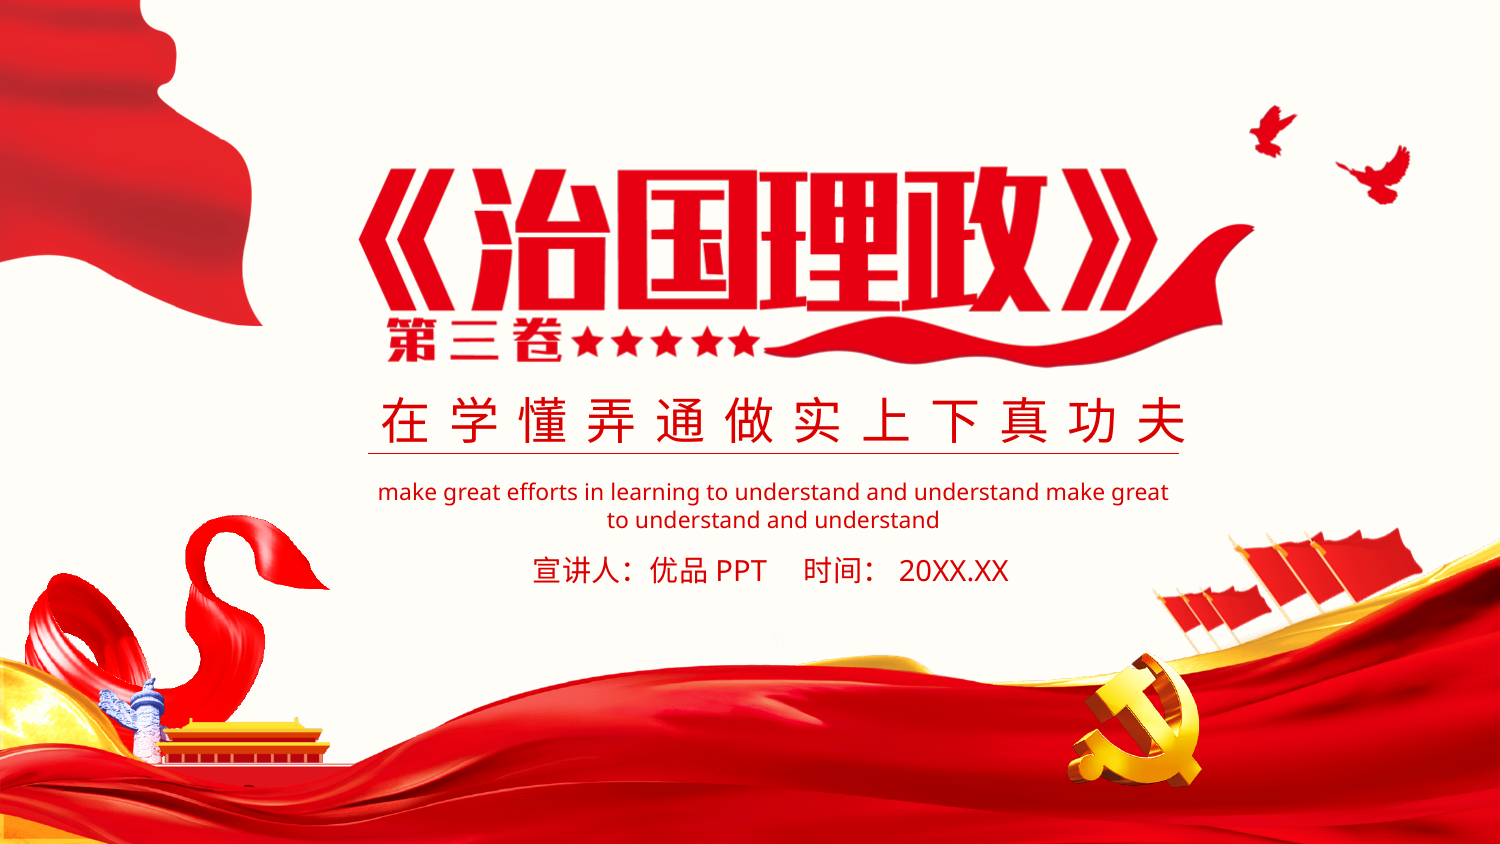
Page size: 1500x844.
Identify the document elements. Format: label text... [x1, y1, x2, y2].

picture [0, 0, 263, 326]
picture [335, 69, 1461, 408]
text_box make great efforts in learning to understand and understand make great to understand and understand [348, 470, 1124, 534]
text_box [335, 382, 1232, 459]
picture [0, 421, 1500, 844]
